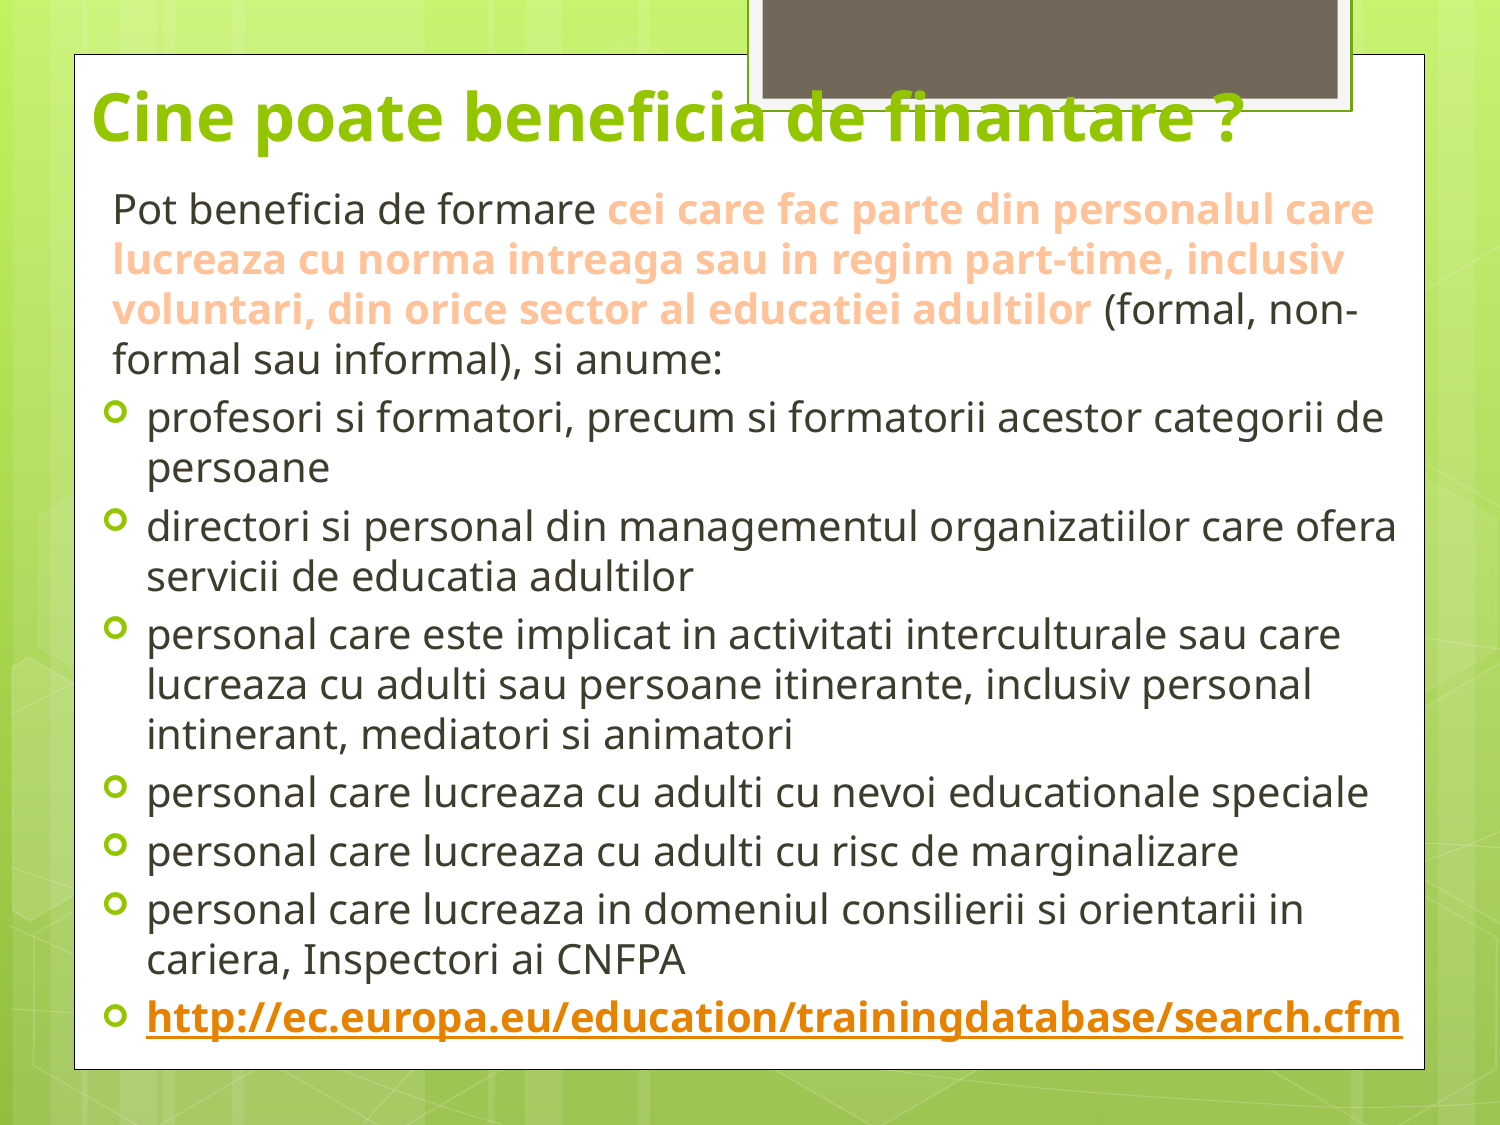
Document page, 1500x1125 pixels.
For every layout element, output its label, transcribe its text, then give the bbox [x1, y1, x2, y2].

list Pot beneficia de formare cei care fac parte din personalul care lucreaza cu norma intreaga sau in regim part-time, inclusiv voluntari, din orice sector al educatiei adultilor (formal, non-formal sau informal), si anume: profesori si formatori, precum si formatorii acestor categorii de persoane directori si personal din managementul organizatiilor care ofera servicii de educatia adultilor personal care este implicat in activitati interculturale sau care lucreaza cu adulti sau persoane itinerante, inclusiv personal intinerant, mediatori si animatori personal care lucreaza cu adulti cu nevoi educationale speciale personal care lucreaza cu adulti cu risc de marginalizare personal care lucreaza in domeniul consilierii si orientarii in cariera, Inspectori ai CNFPA http://ec.europa.eu/education/trainingdatabase/search.cfm [75, 174, 1425, 1088]
title Cine poate beneficia de finantare ? [75, 24, 1425, 163]
